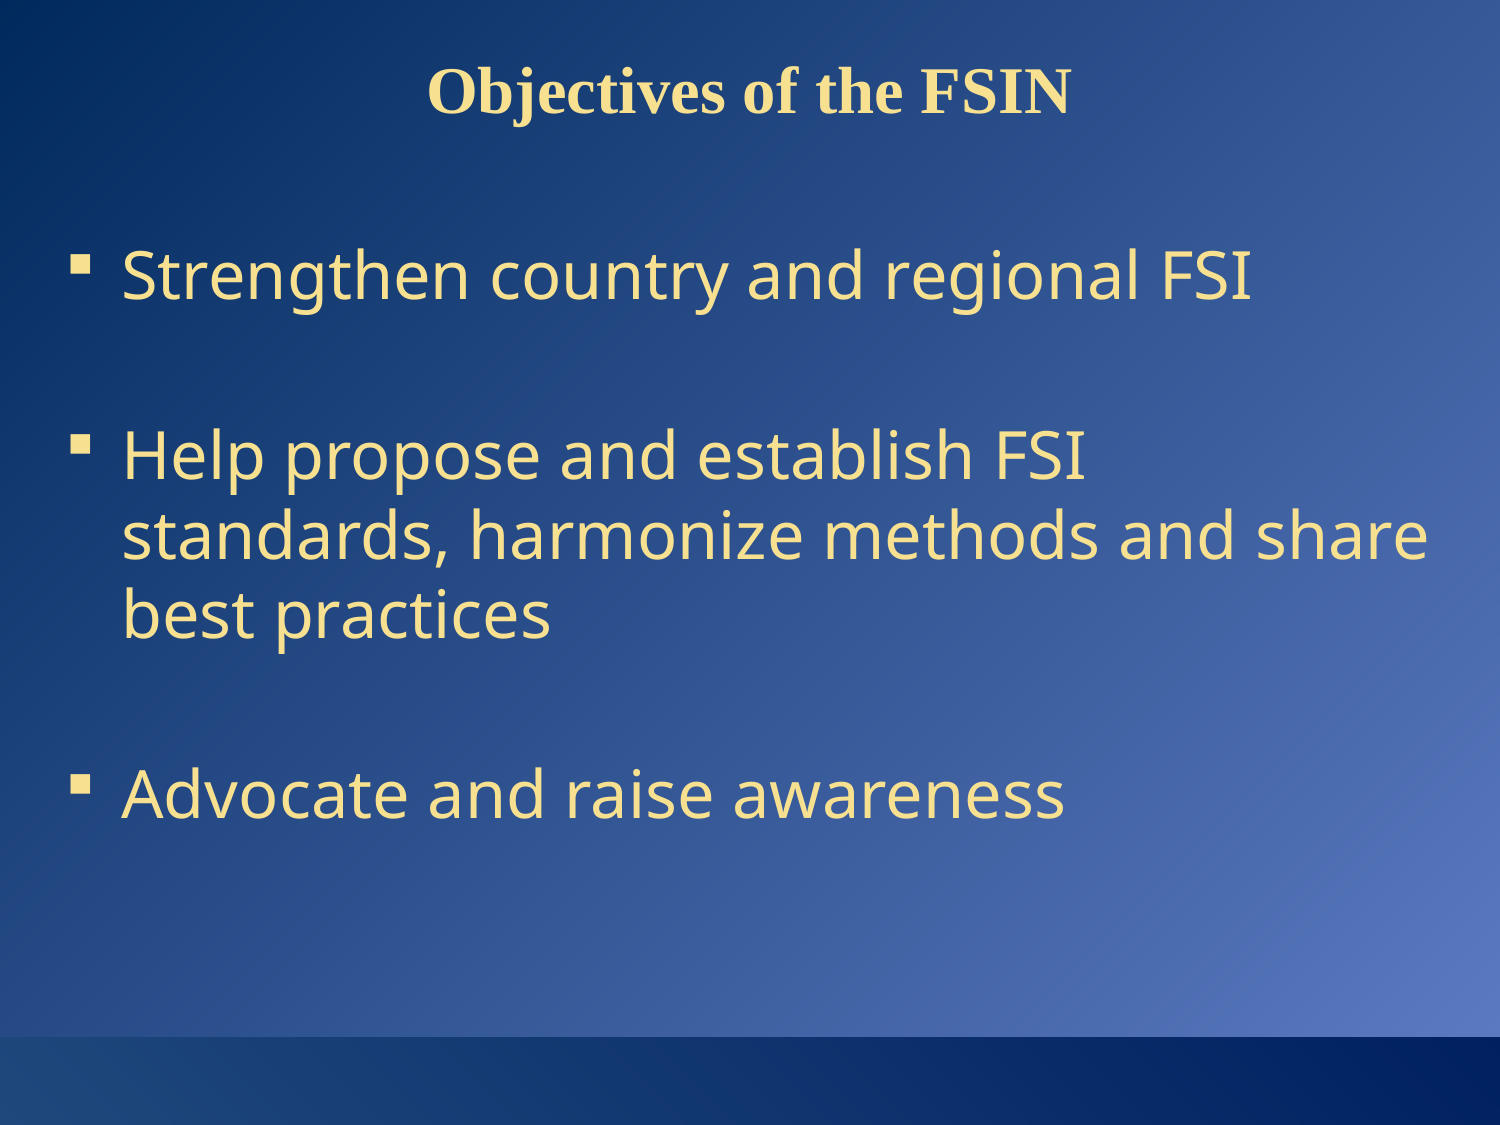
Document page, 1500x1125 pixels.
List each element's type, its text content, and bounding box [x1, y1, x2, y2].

title Objectives of the FSIN [49, 24, 1451, 150]
list Strengthen country and regional FSI Help propose and establish FSI standards, harmonize methods and share best practices Advocate and raise awareness [49, 224, 1451, 1013]
